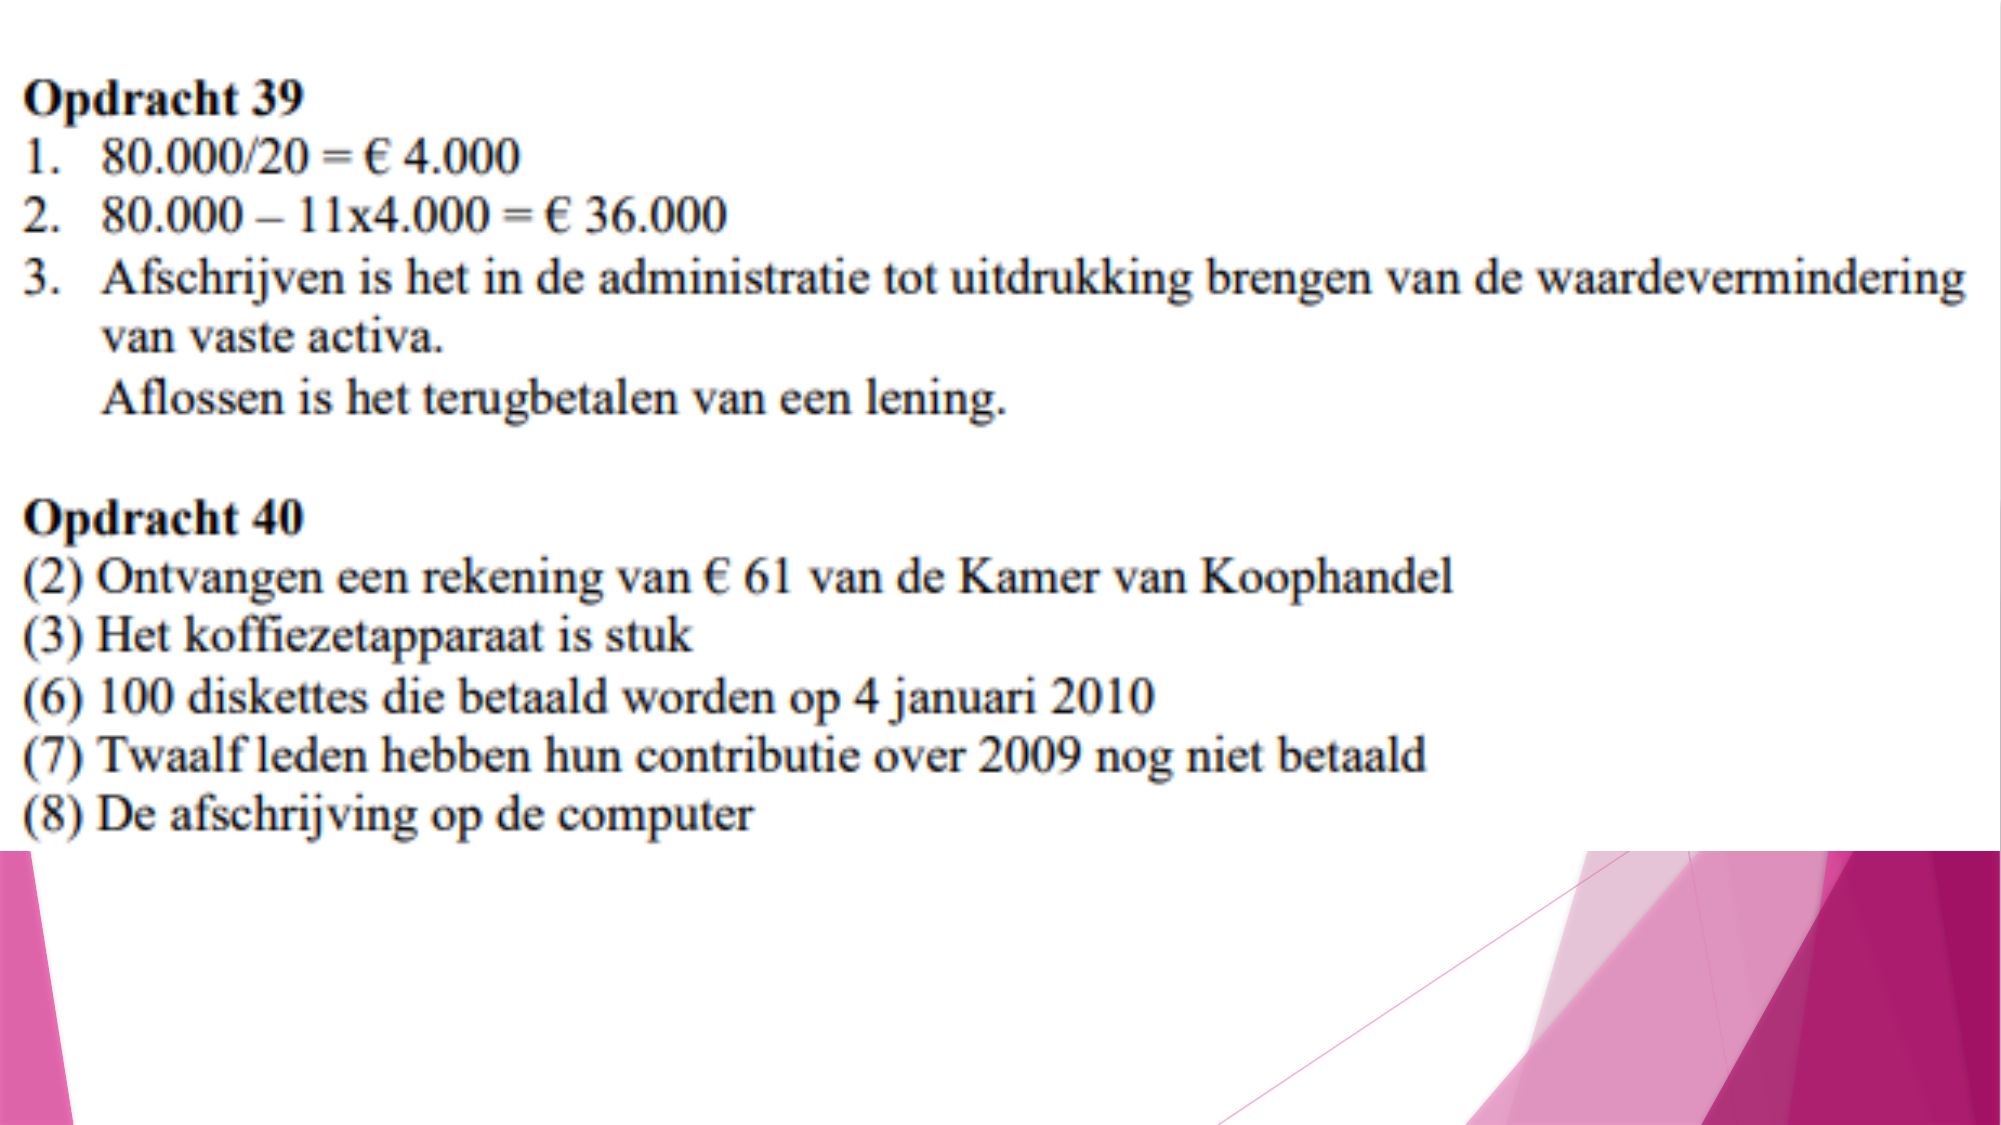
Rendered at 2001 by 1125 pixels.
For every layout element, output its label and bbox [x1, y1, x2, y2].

picture [0, 0, 2000, 852]
